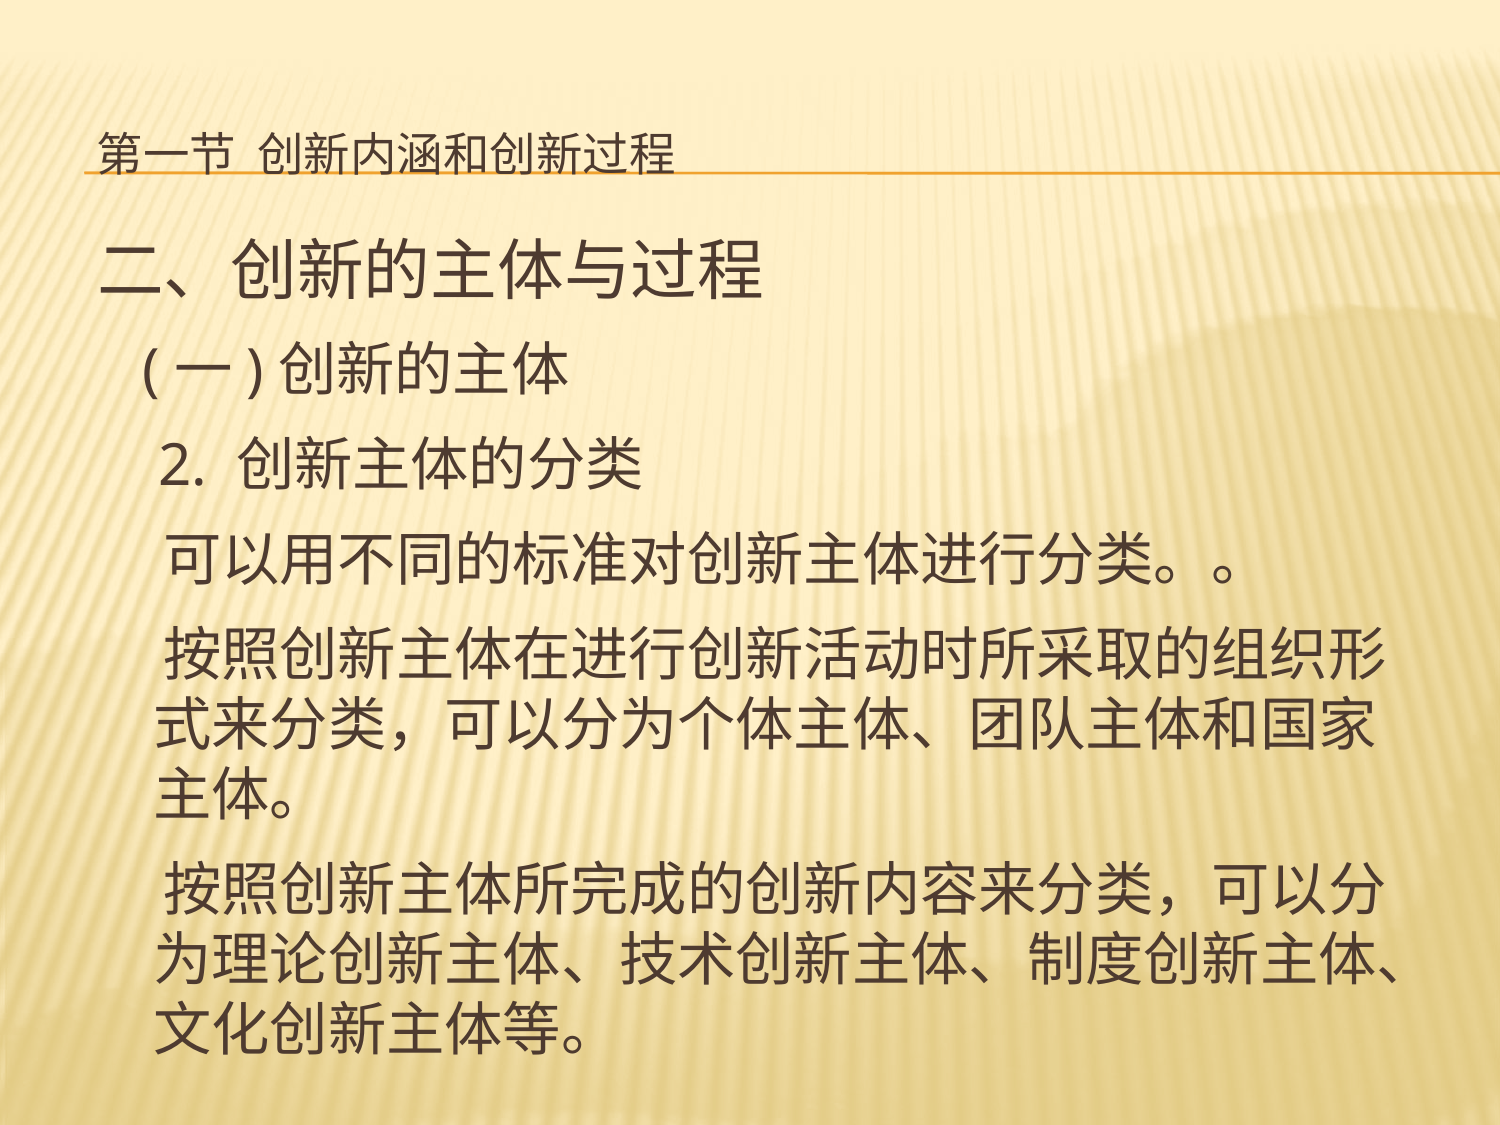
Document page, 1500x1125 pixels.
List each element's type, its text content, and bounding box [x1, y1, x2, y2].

list 二、创新的主体与过程 (一)创新的主体 2. 创新主体的分类 可以用不同的标准对创新主体进行分类。。 按照创新主体在进行创新活动时所采取的组织形式来分类，可以分为个体主体、团队主体和国家主体。 按照创新主体所完成的创新内容来分类，可以分为理论创新主体、技术创新主体、制度创新主体、文化创新主体等。 [81, 219, 1433, 1060]
title 第一节 创新内涵和创新过程 [82, 117, 1432, 219]
